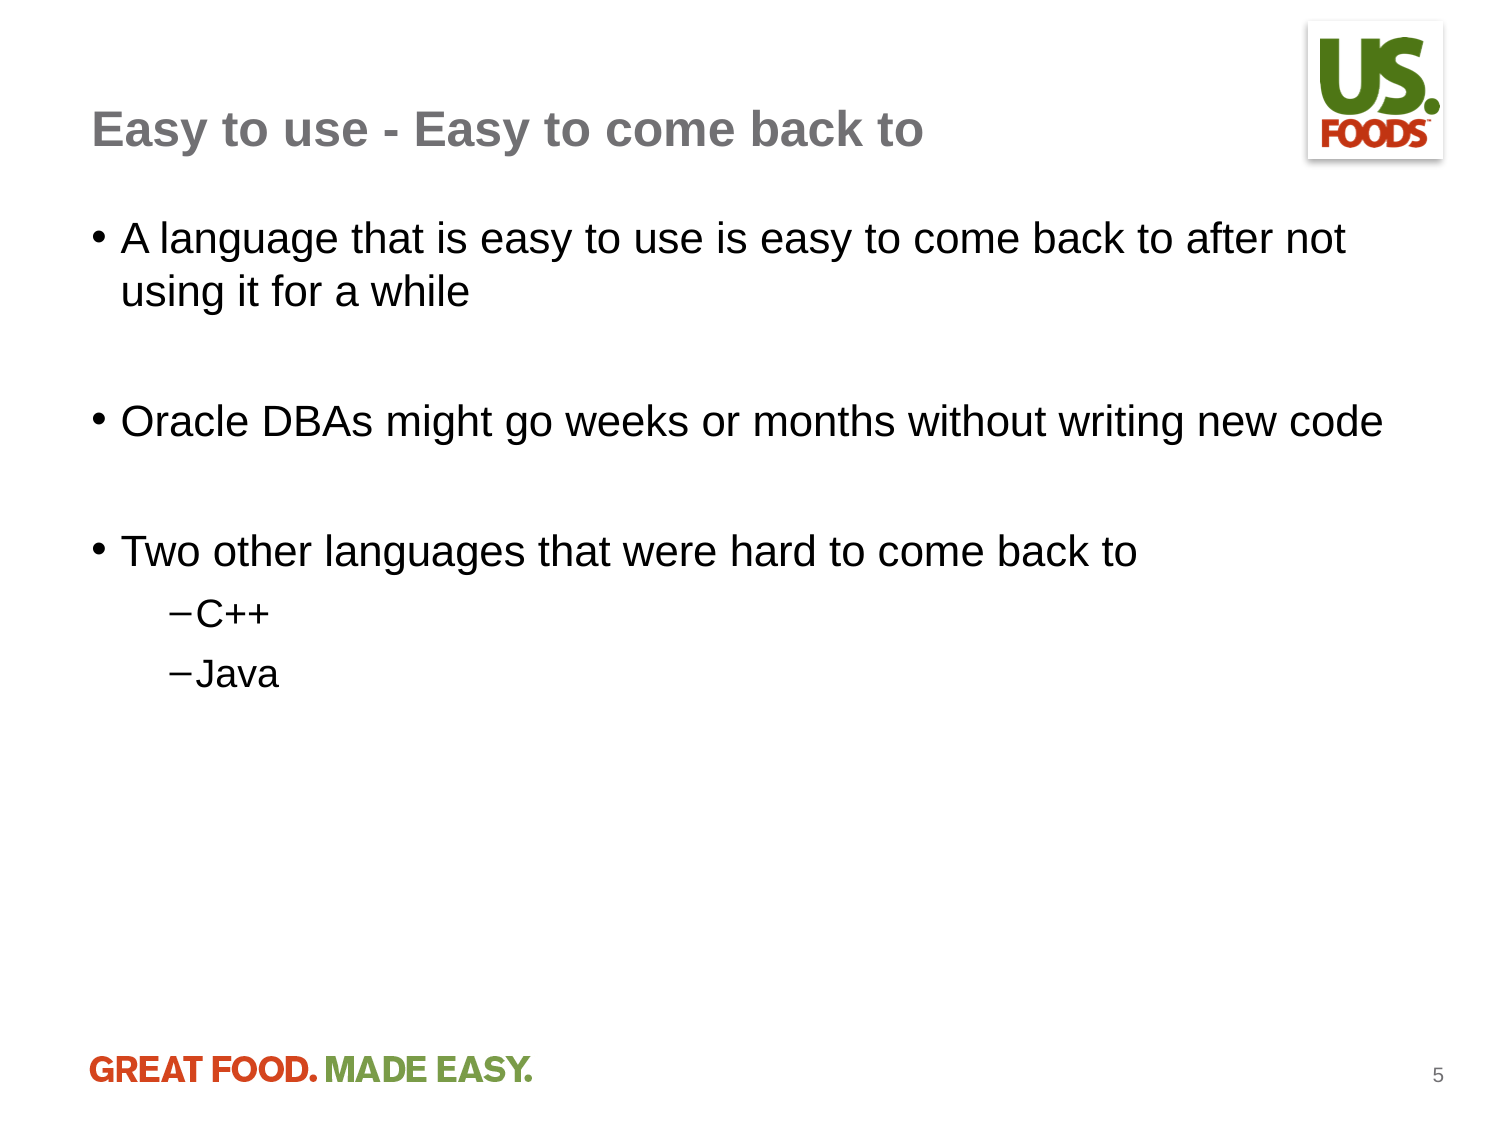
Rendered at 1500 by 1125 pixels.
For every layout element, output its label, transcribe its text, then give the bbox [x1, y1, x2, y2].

title Easy to use - Easy to come back to [91, 16, 1277, 157]
list A language that is easy to use is easy to come back to after not using it for a while Oracle DBAs might go weeks or months without writing new code Two other languages that were hard to come back to C++ Java [91, 209, 1421, 885]
picture [66, 1018, 557, 1117]
picture [1320, 37, 1440, 148]
